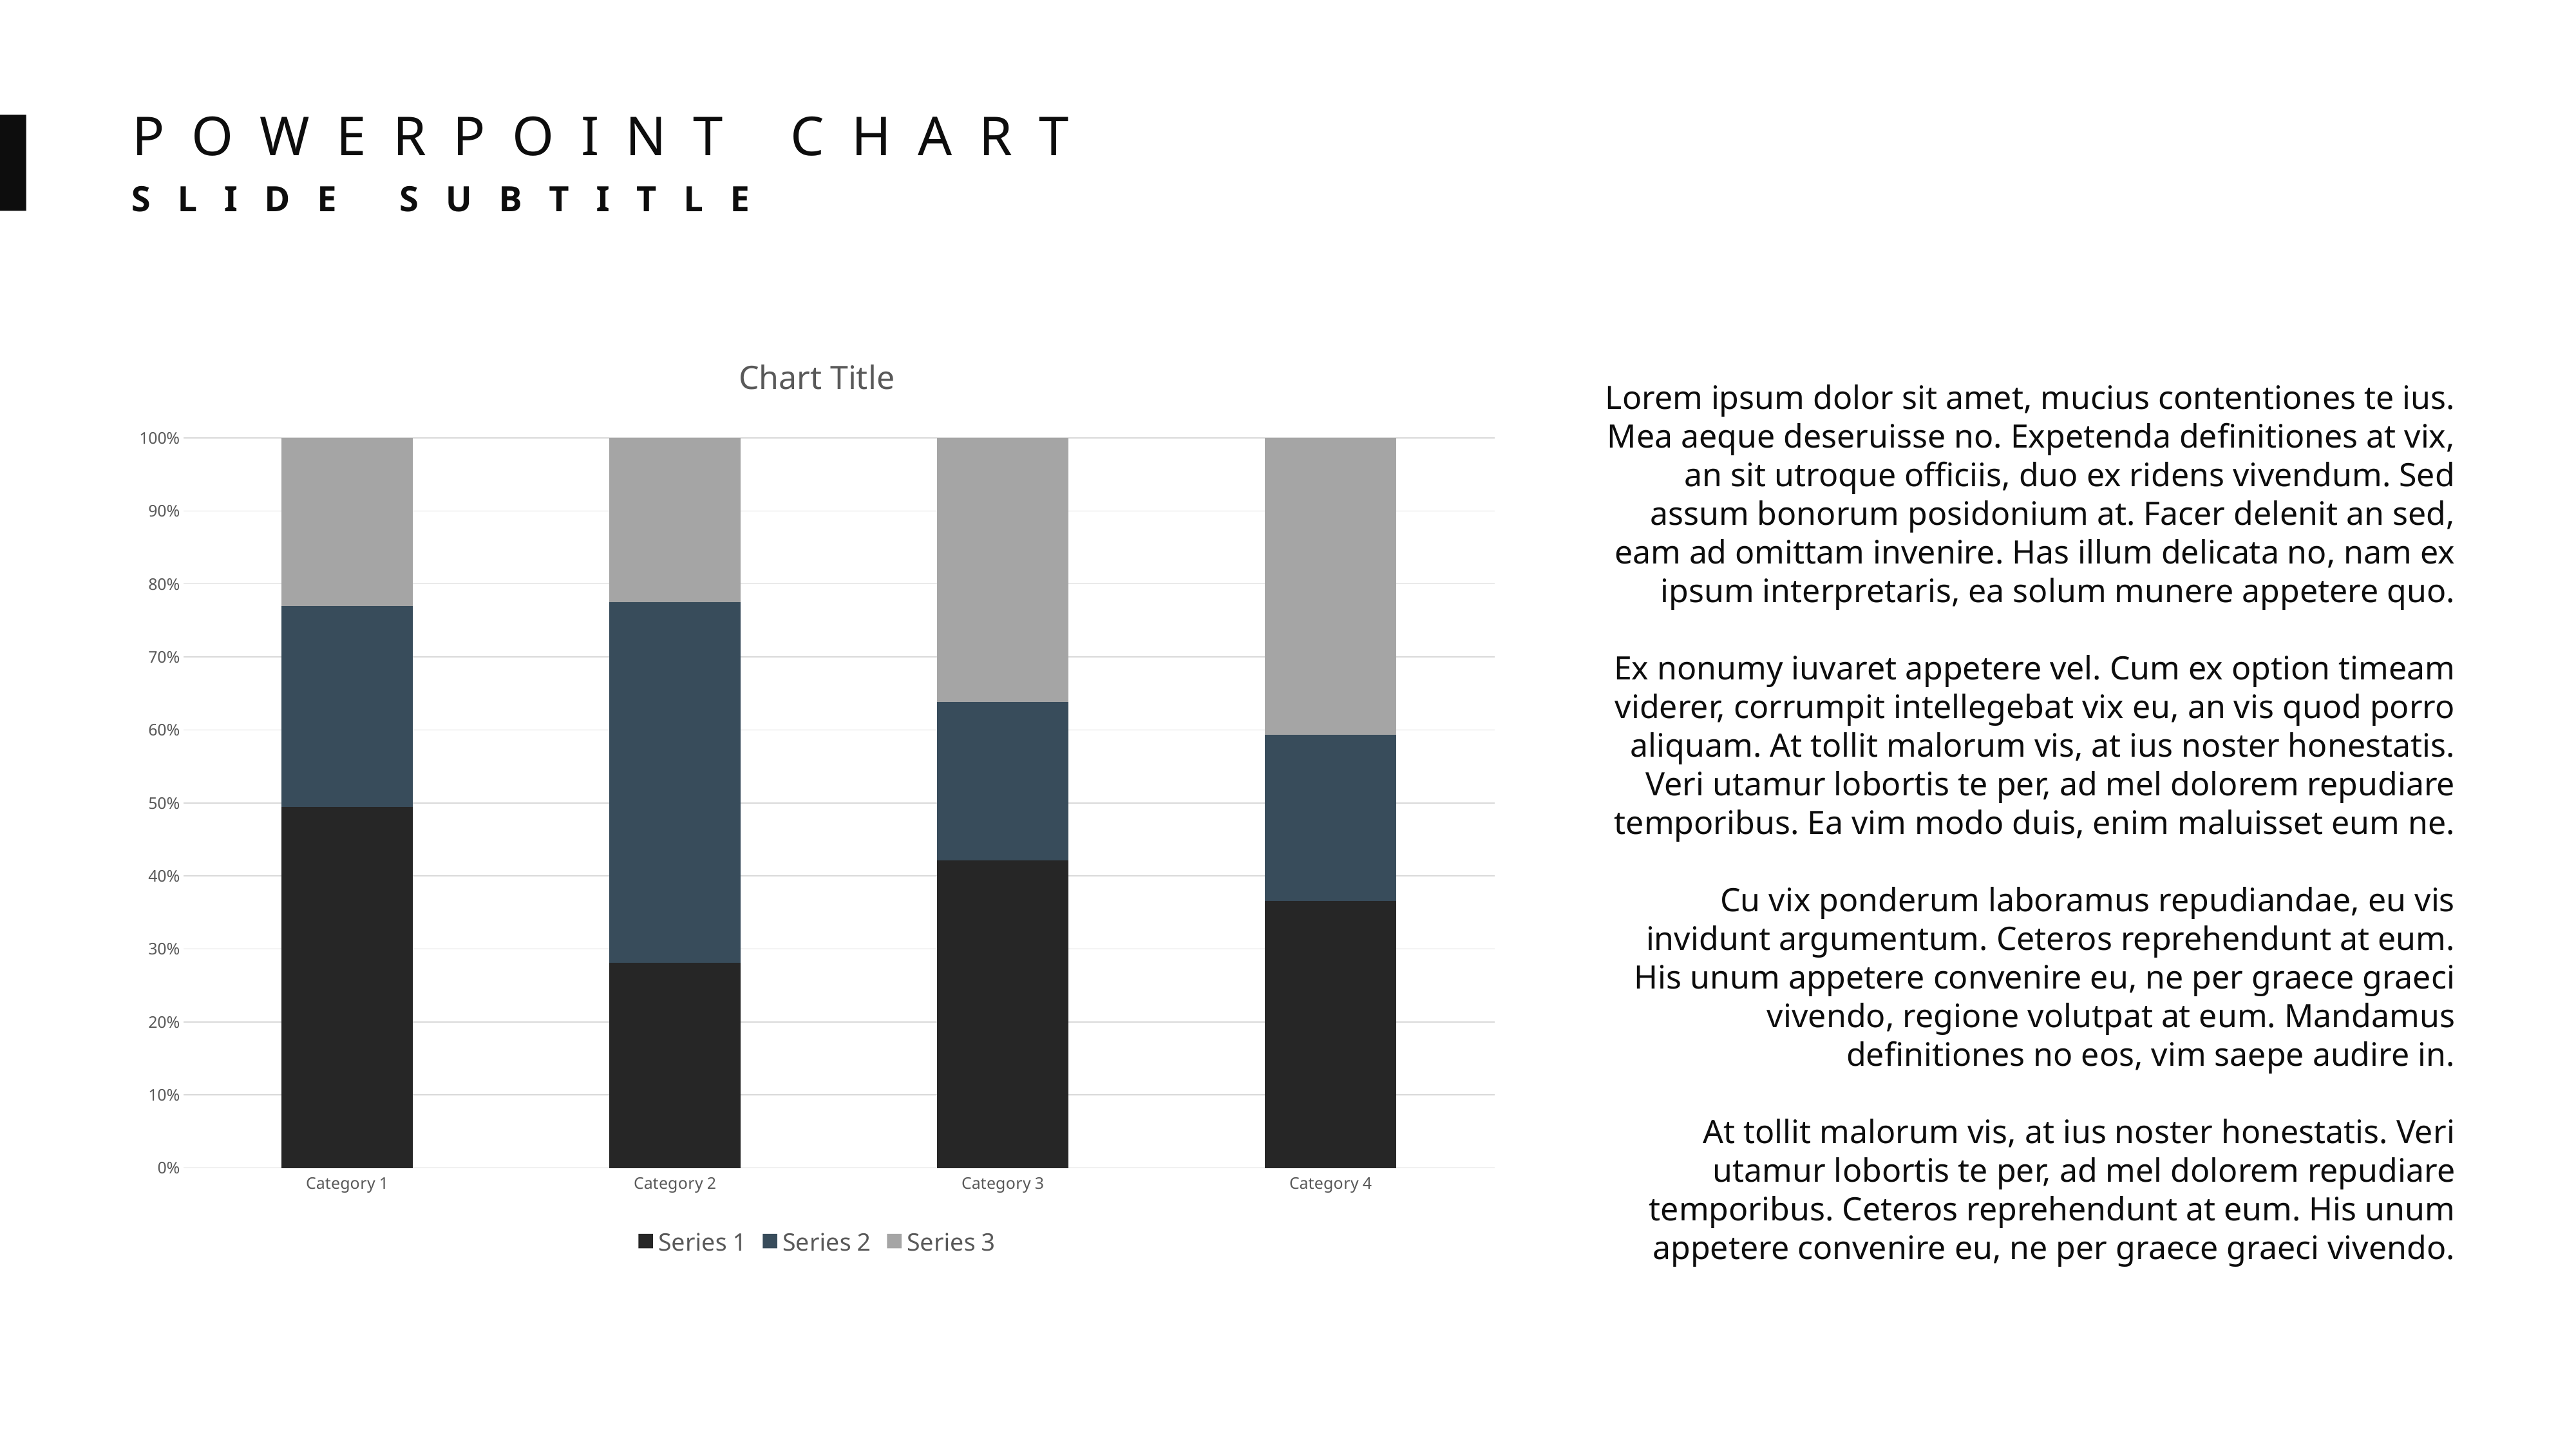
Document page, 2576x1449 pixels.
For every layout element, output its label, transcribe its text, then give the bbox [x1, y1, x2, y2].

text_box POWERPOINT CHART [122, 97, 1079, 171]
chart [111, 321, 1523, 1263]
text_box SLIDE SUBTITLE [122, 171, 761, 223]
text_box [0, 114, 27, 211]
text_box Lorem ipsum dolor sit amet, mucius contentiones te ius. Mea aeque deseruisse no. Expetenda definitiones at vix, an sit utroque officiis, duo ex ridens vivendum. Sed assum bonorum posidonium at. Facer delenit an sed, eam ad omittam invenire. Has illum delicata no, nam ex ipsum interpretaris, ea solum munere appetere quo. Ex nonumy iuvaret appetere vel. Cum ex option timeam viderer, corrumpit intellegebat vix eu, an vis quod porro aliquam. At tollit malorum vis, at ius noster honestatis. Veri utamur lobortis te per, ad mel dolorem repudiare temporibus. Ea vim modo duis, enim maluisset eum ne. Cu vix ponderum laboramus repudiandae, eu vis invidunt argumentum. Ceteros reprehendunt at eum. His unum appetere convenire eu, ne per graece graeci vivendo, regione volutpat at eum. Mandamus definitiones no eos, vim saepe audire in. At tollit malorum vis, at ius noster honestatis. Veri utamur lobortis te per, ad mel dolorem repudiare temporibus. Ceteros reprehendunt at eum. His unum appetere convenire eu, ne per graece graeci vivendo. [1584, 372, 2465, 1348]
